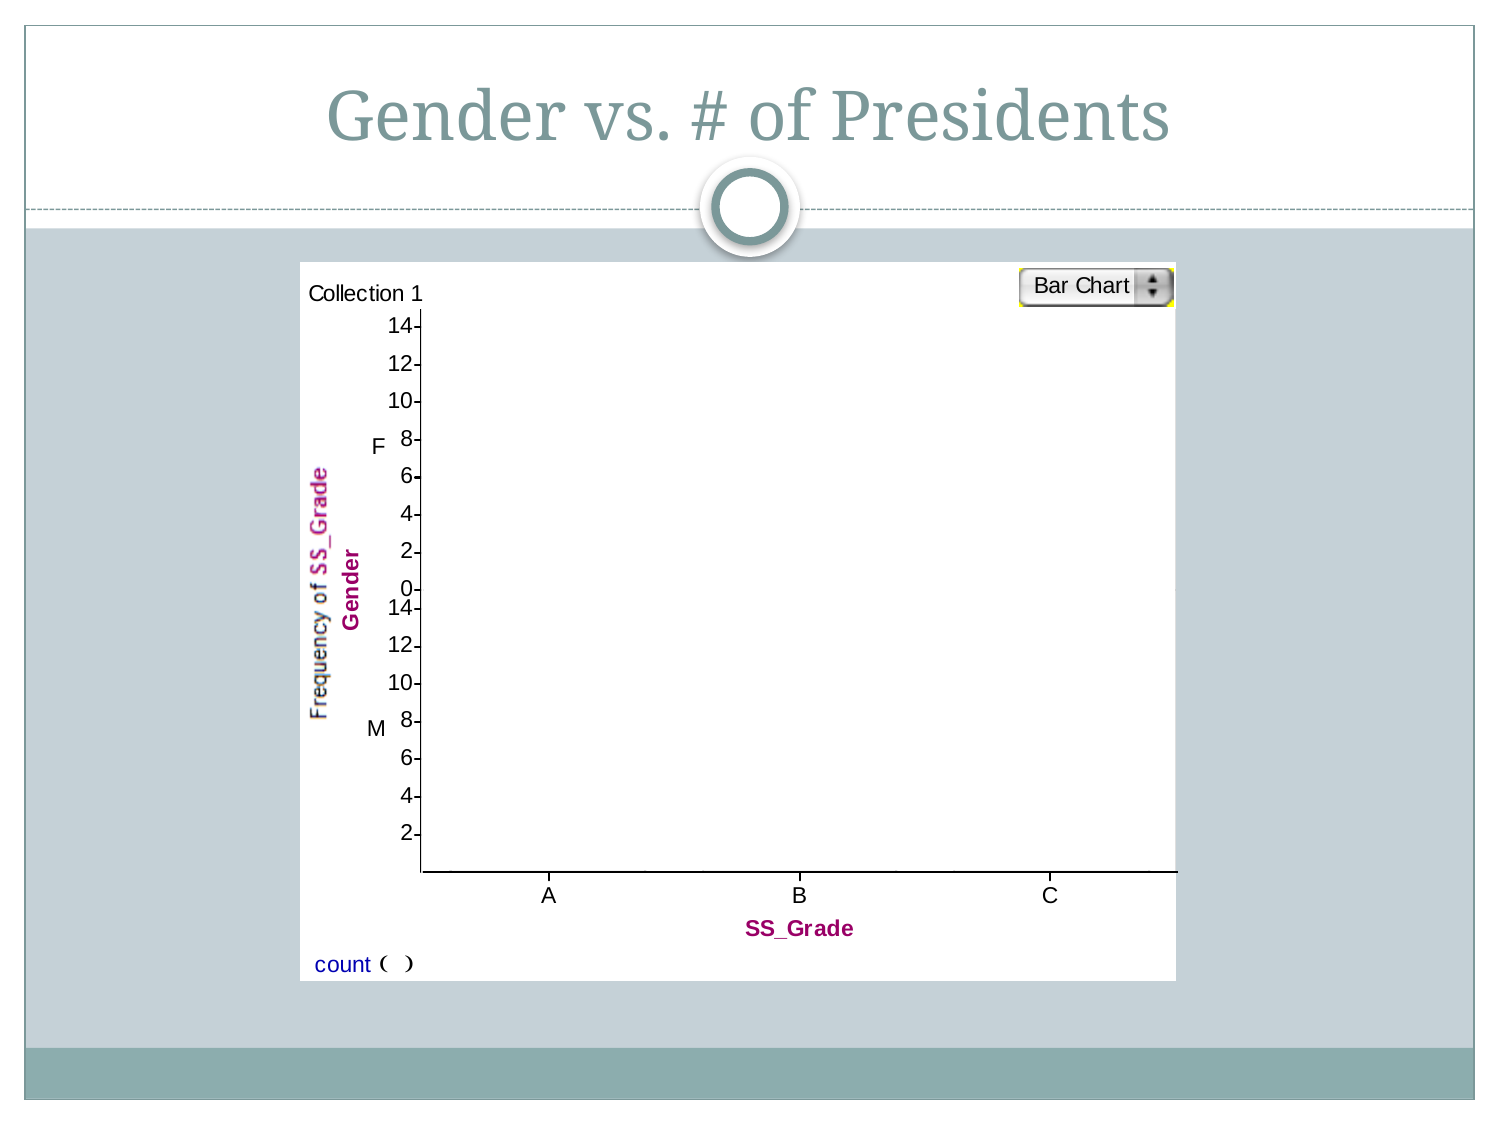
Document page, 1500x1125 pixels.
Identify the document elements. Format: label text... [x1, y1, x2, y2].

title Gender vs. # of Presidents [49, 37, 1450, 162]
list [299, 262, 1179, 984]
